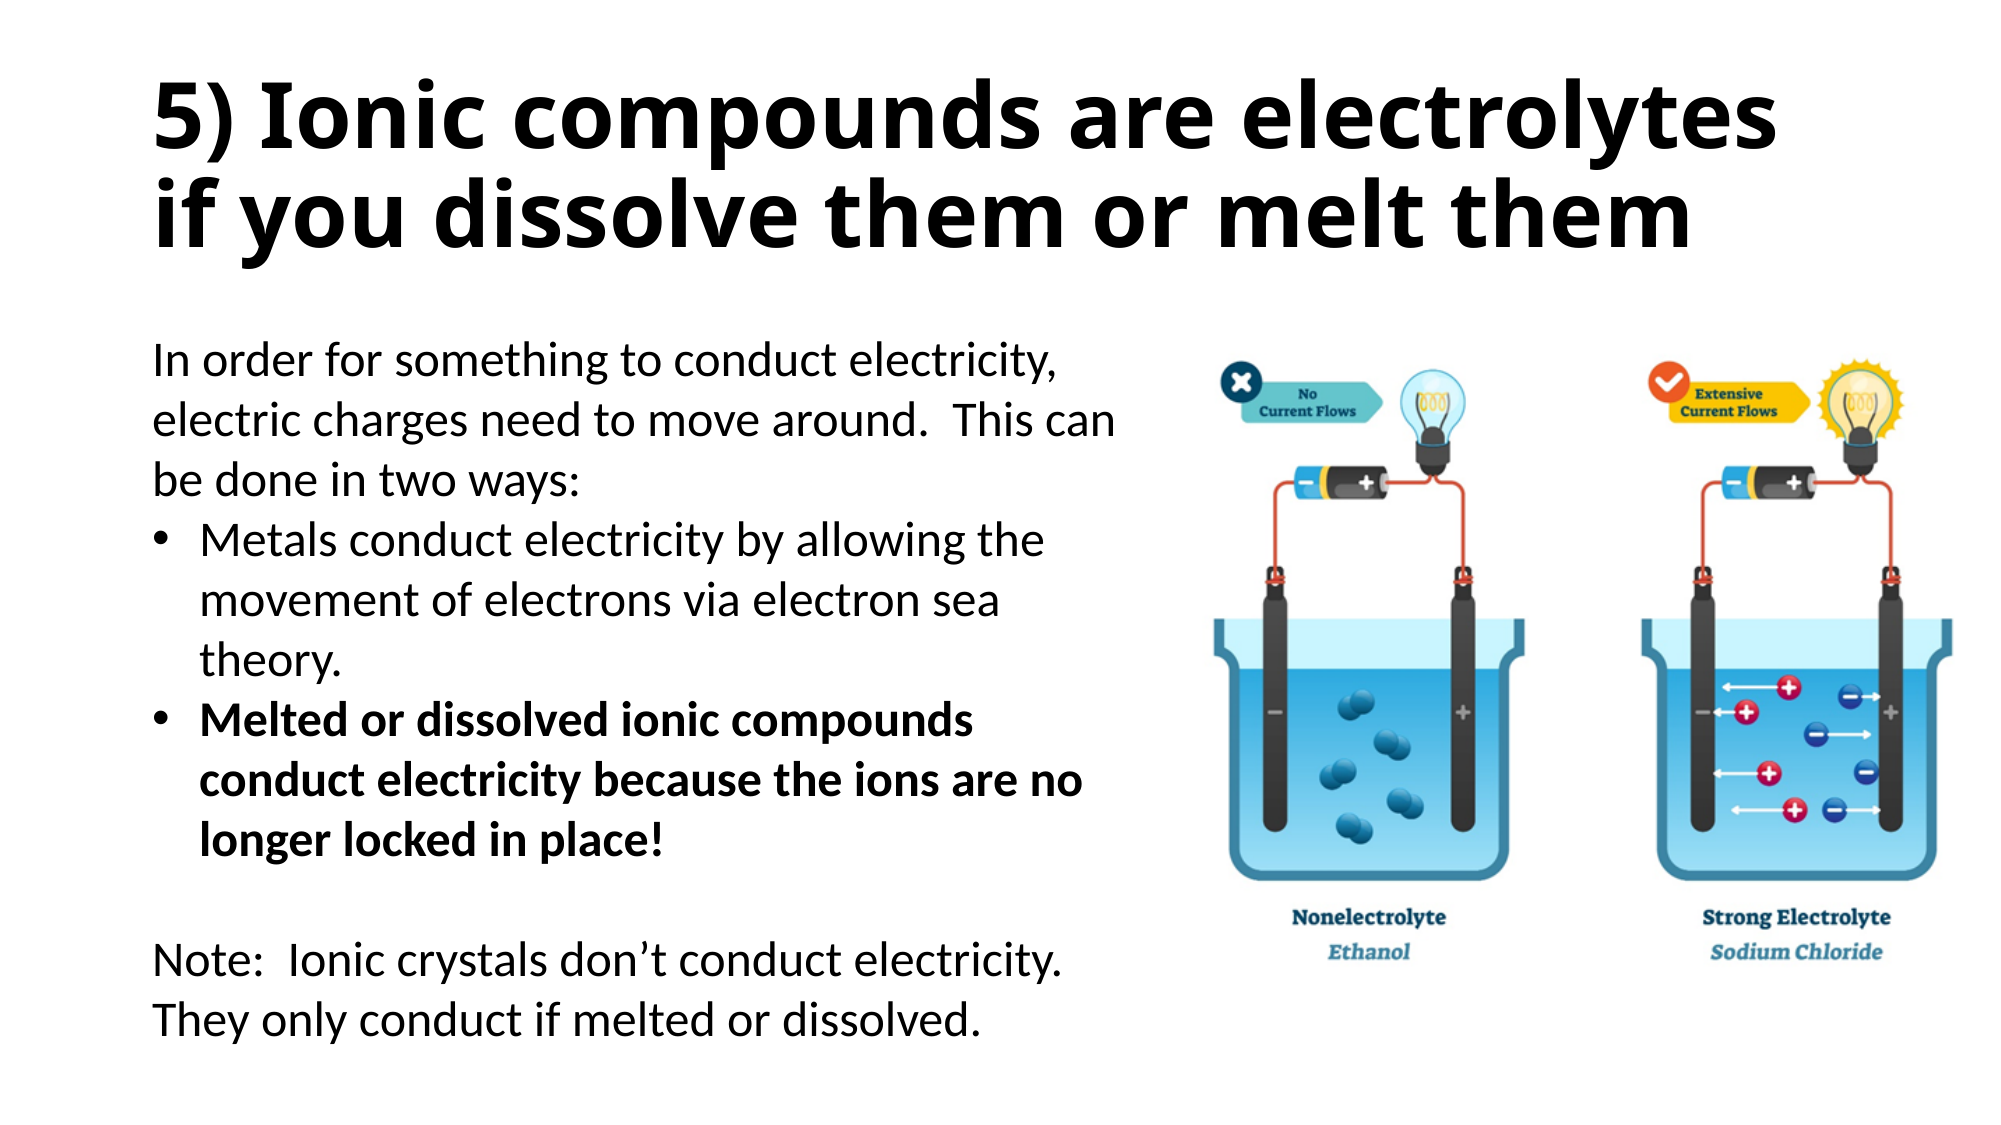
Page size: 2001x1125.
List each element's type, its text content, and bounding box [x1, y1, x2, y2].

text_box In order for something to conduct electricity, electric charges need to move around. This can be done in two ways: Metals conduct electricity by allowing the movement of electrons via electron sea theory. Melted or dissolved ionic compounds conduct electricity because the ions are no longer locked in place! Note: Ionic crystals don’t conduct electricity. They only conduct if melted or dissolved. [137, 319, 1156, 1055]
title 5) Ionic compounds are electrolytes if you dissolve them or melt them [137, 59, 1863, 278]
picture [1195, 341, 1973, 980]
